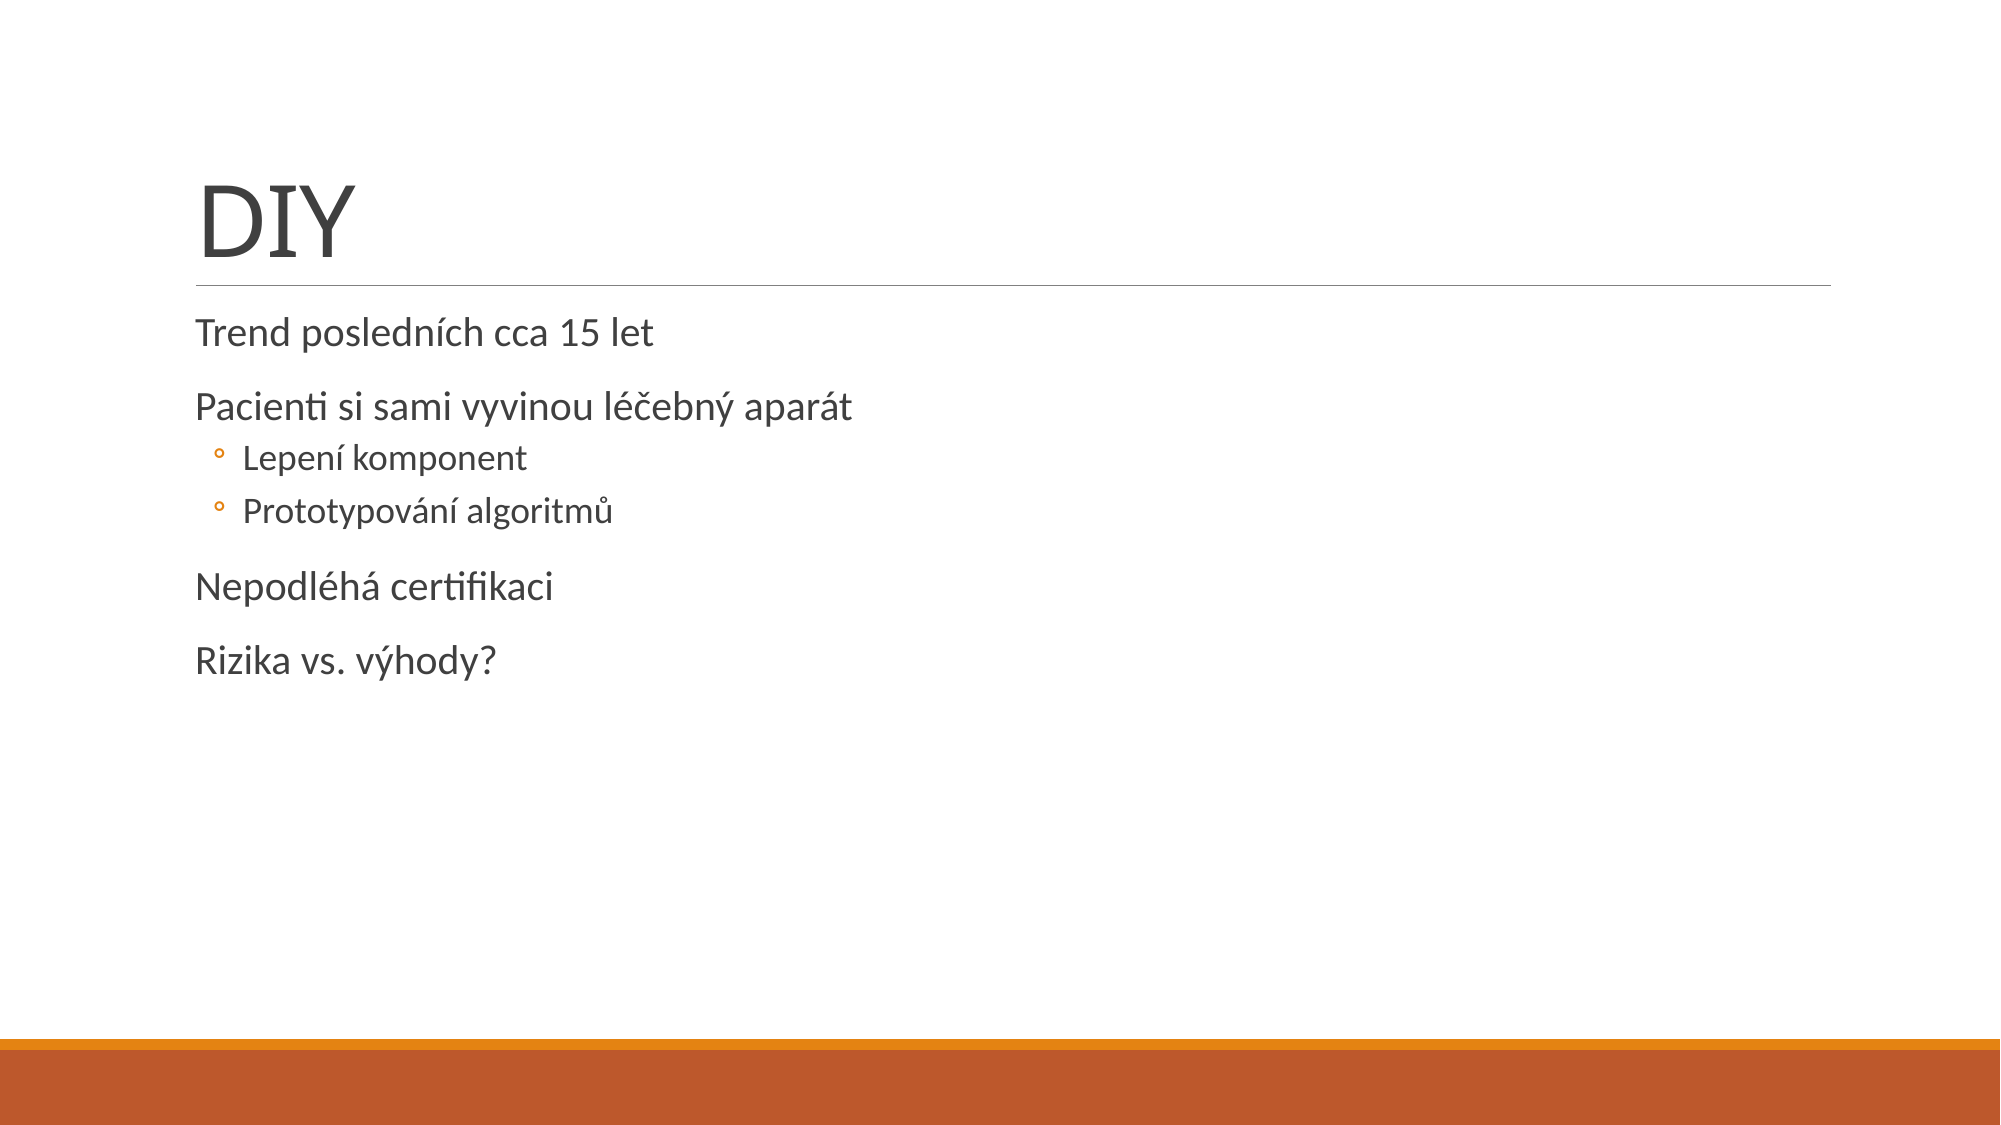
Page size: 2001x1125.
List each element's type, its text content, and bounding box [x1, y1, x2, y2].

list Trend posledních cca 15 let Pacienti si sami vyvinou léčebný aparát Lepení komponent Prototypování algoritmů Nepodléhá certifikaci Rizika vs. výhody? [180, 302, 1830, 963]
title DIY [180, 47, 1830, 285]
